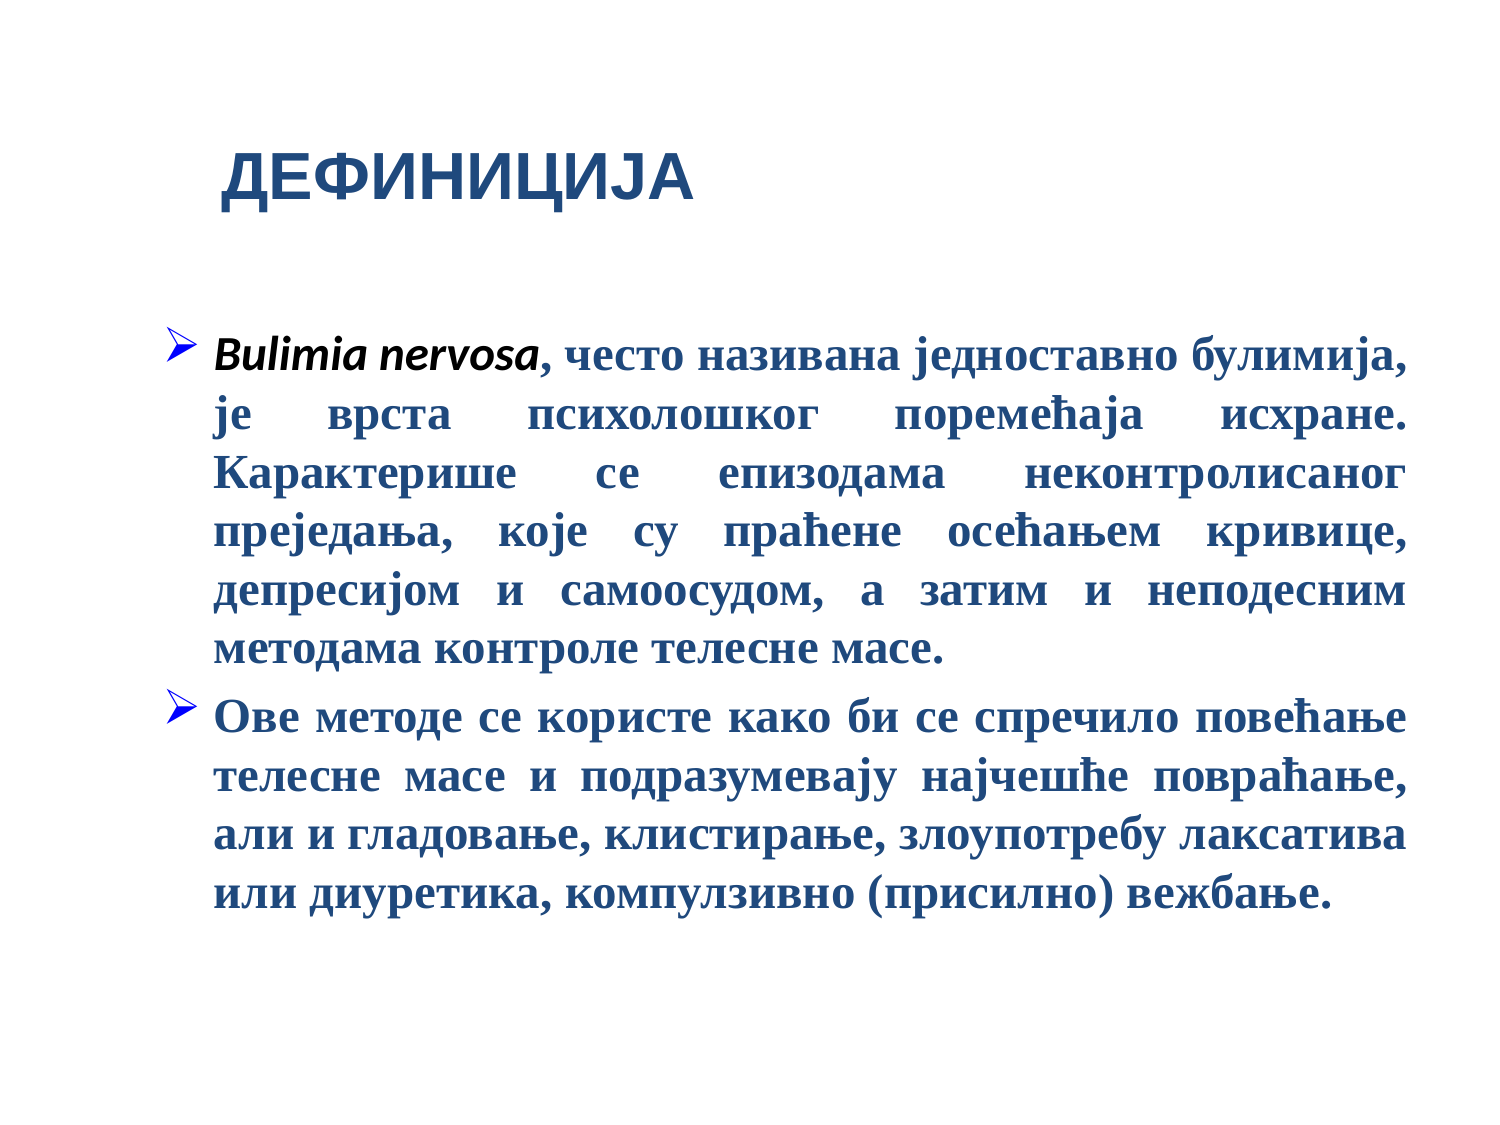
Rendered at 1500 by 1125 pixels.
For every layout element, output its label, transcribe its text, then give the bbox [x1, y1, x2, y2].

text_box ДЕФИНИЦИЈА [206, 125, 927, 221]
list Bulimia nervosa, често називана једноставно булимија, је врста психолошког поремећаја исхране. Карактерише се епизодама неконтролисаног преједања, које су праћене осећањем кривице, депресијом и самоосудом, а затим и неподесним методама контроле телесне масе. Ове методе се користе како би се спречило повећање телесне масе и подразумевају најчешће повраћање, али и гладовање, клистирање, злоупотребу лаксатива или диуретика, компулзивно (присилно) вежбање. [147, 314, 1423, 990]
